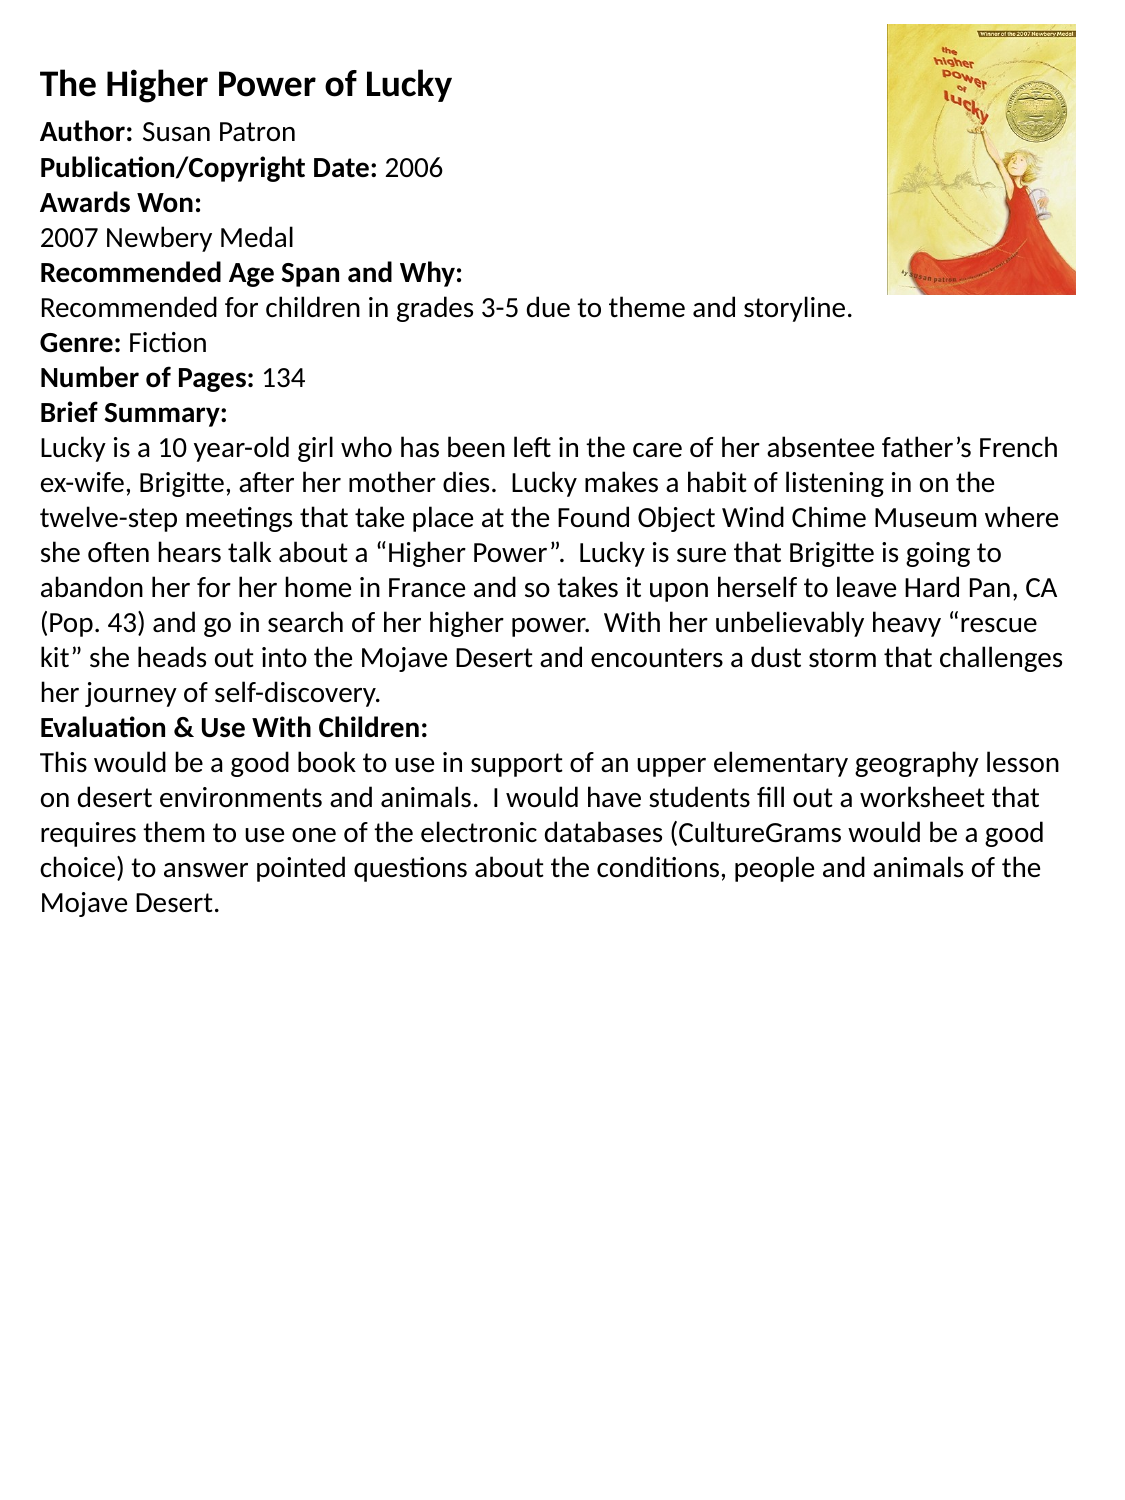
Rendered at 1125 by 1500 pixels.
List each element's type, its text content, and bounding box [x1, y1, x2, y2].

picture [887, 24, 1076, 296]
text_box The Higher Power of Lucky Author: Susan Patron Publication/Copyright Date: 2006 Awards Won: 2007 Newbery Medal Recommended Age Span and Why: Recommended for children in grades 3-5 due to theme and storyline. Genre: Fiction Number of Pages: 134 Brief Summary: Lucky is a 10 year-old girl who has been left in the care of her absentee father’s French ex-wife, Brigitte, after her mother dies. Lucky makes a habit of listening in on the twelve-step meetings that take place at the Found Object Wind Chime Museum where she often hears talk about a “Higher Power”. Lucky is sure that Brigitte is going to abandon her for her home in France and so takes it upon herself to leave Hard Pan, CA (Pop. 43) and go in search of her higher power. With her unbelievably heavy “rescue kit” she heads out into the Mojave Desert and encounters a dust storm that challenges her journey of self-discovery. Evaluation & Use With Children: This would be a good book to use in support of an upper elementary geography lesson on desert environments and animals. I would have students fill out a worksheet that requires them to use one of the electronic databases (CultureGrams would be a good choice) to answer pointed questions about the conditions, people and animals of the Mojave Desert. [24, 51, 1100, 961]
